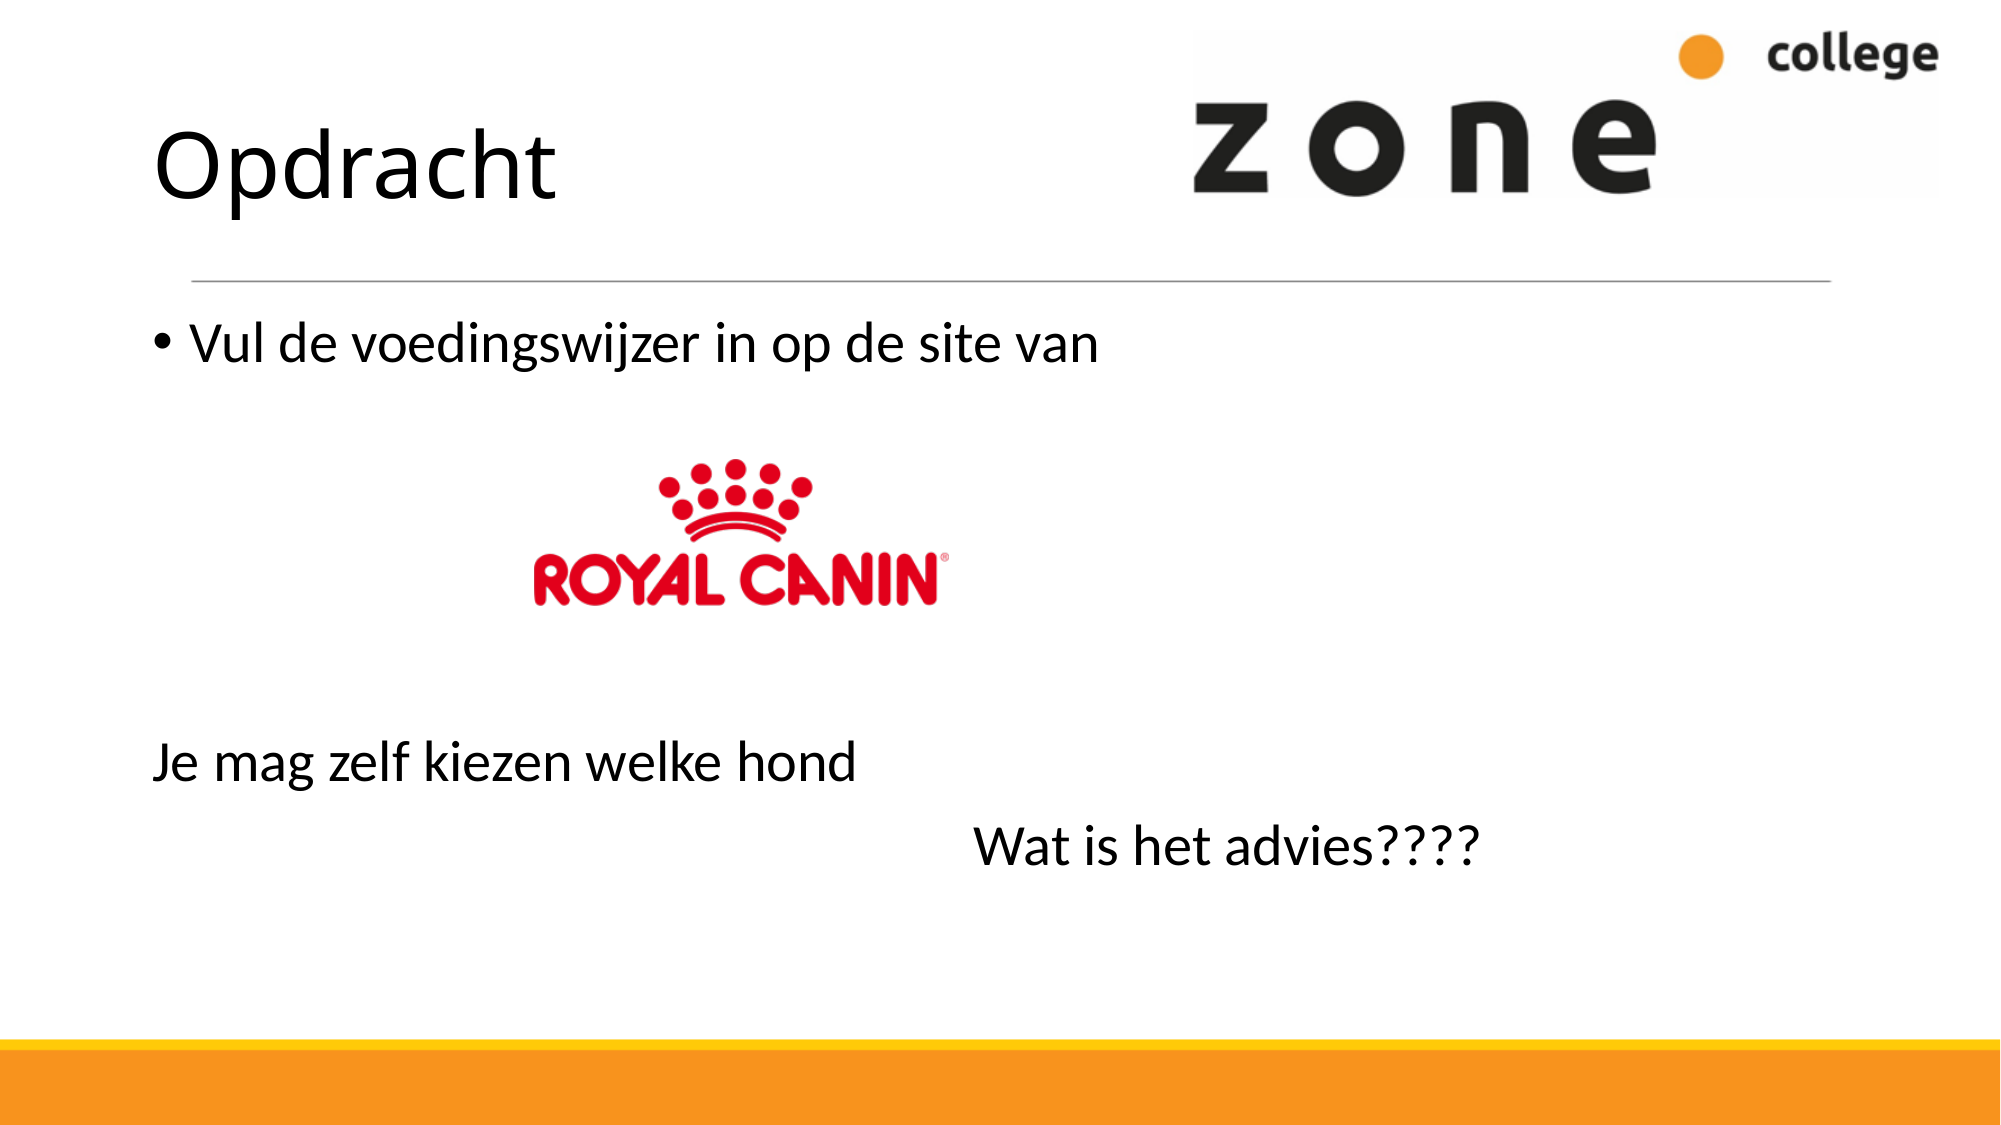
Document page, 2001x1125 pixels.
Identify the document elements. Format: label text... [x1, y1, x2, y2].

picture [0, 0, 2001, 1125]
list Vul de voedingswijzer in op de site van Je mag zelf kiezen welke hond Wat is het advies???? [137, 305, 1863, 1019]
title Opdracht [137, 59, 1863, 278]
